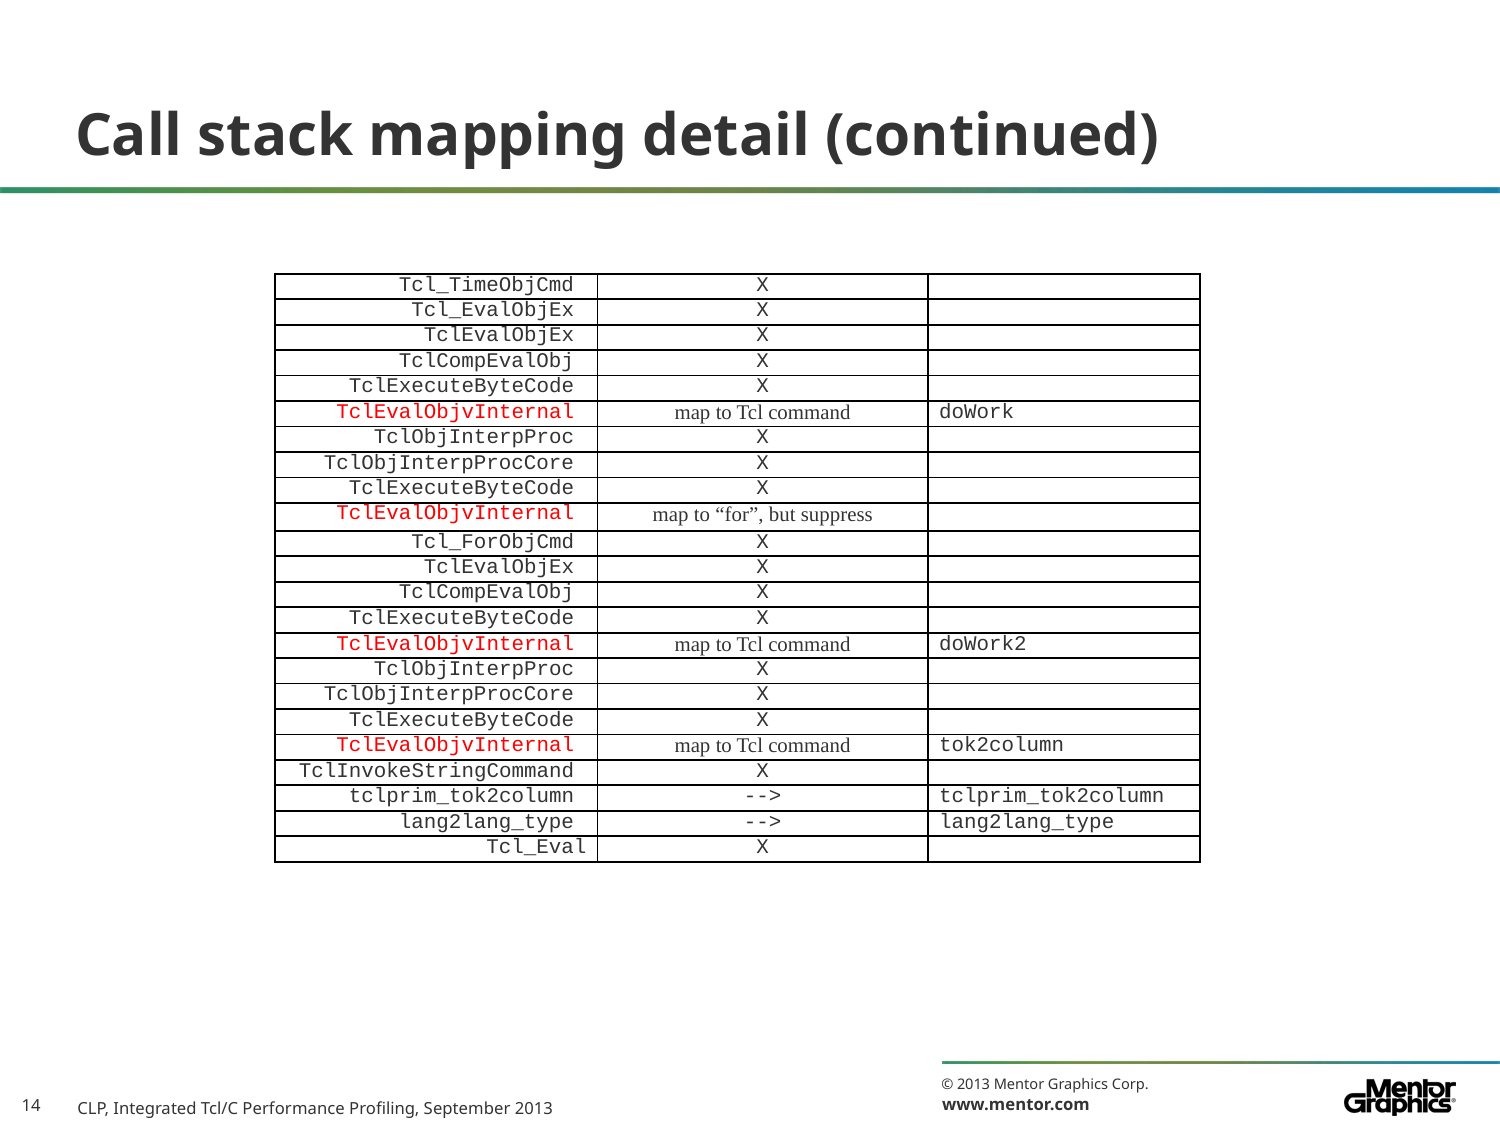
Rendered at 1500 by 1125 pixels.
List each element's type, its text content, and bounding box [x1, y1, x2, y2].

table_header X [598, 275, 927, 298]
table_cell TclEvalObjvInternal [276, 504, 597, 530]
table_cell lang2lang_type [929, 812, 1199, 835]
table_cell [929, 376, 1199, 400]
table_cell [929, 837, 1199, 861]
table_cell TclObjInterpProc [276, 427, 597, 451]
table_cell TclExecuteByteCode [276, 478, 597, 502]
table_cell X [598, 300, 927, 324]
table_cell TclObjInterpProcCore [276, 684, 597, 708]
table_cell Tcl_Eval [276, 837, 597, 861]
table_cell [929, 684, 1199, 708]
table_cell [929, 351, 1199, 375]
table_cell X [598, 478, 927, 502]
table_cell tclprim_tok2column [276, 786, 597, 810]
table_cell X [598, 837, 927, 861]
table_cell TclCompEvalObj [276, 583, 597, 606]
table_cell X [598, 376, 927, 400]
table_cell X [598, 608, 927, 632]
table_cell TclEvalObjEx [276, 326, 597, 349]
table_cell map to Tcl command [598, 735, 927, 759]
table_cell tok2column [929, 735, 1199, 759]
table_cell [929, 326, 1199, 349]
picture [0, 176, 1500, 1125]
table_cell [929, 427, 1199, 451]
table_header Tcl_TimeObjCmd [276, 275, 597, 298]
table_cell X [598, 532, 927, 555]
table_cell TclObjInterpProcCore [276, 453, 597, 477]
table_cell TclEvalObjEx [276, 557, 597, 581]
table_cell [929, 557, 1199, 581]
table_cell [929, 608, 1199, 632]
table_cell --> [598, 786, 927, 810]
table_cell [929, 532, 1199, 555]
table_cell TclEvalObjvInternal [276, 735, 597, 759]
footer CLP, Integrated Tcl/C Performance Profiling, September 2013 [62, 1086, 918, 1125]
table_cell TclInvokeStringCommand [276, 761, 597, 784]
table_cell [929, 583, 1199, 606]
table_cell [929, 659, 1199, 683]
table_cell map to “for”, but suppress [598, 504, 927, 530]
table_cell [929, 761, 1199, 784]
table_cell X [598, 710, 927, 734]
table_cell X [598, 583, 927, 606]
table_cell doWork [929, 402, 1199, 426]
title Call stack mapping detail (continued) [0, 0, 1500, 176]
table_cell Tcl_EvalObjEx [276, 300, 597, 324]
table_cell TclExecuteByteCode [276, 608, 597, 632]
table_cell Tcl_ForObjCmd [276, 532, 597, 555]
table_cell TclEvalObjvInternal [276, 634, 597, 657]
table_cell TclEvalObjvInternal [276, 402, 597, 426]
table_cell TclCompEvalObj [276, 351, 597, 375]
table_cell [929, 478, 1199, 502]
table_cell [929, 300, 1199, 324]
table_cell map to Tcl command [598, 634, 927, 657]
table_cell map to Tcl command [598, 402, 927, 426]
table_cell doWork2 [929, 634, 1199, 657]
table_cell X [598, 453, 927, 477]
table_cell X [598, 427, 927, 451]
table_cell TclExecuteByteCode [276, 376, 597, 400]
table_cell [929, 453, 1199, 477]
table_cell TclObjInterpProc [276, 659, 597, 683]
table_cell [929, 504, 1199, 530]
slide_number 14 [0, 1087, 63, 1125]
table_cell X [598, 557, 927, 581]
table_header [929, 275, 1199, 298]
table_cell X [598, 326, 927, 349]
table_cell --> [598, 812, 927, 835]
table_cell X [598, 659, 927, 683]
table_cell [929, 710, 1199, 734]
table_cell TclExecuteByteCode [276, 710, 597, 734]
table_cell X [598, 351, 927, 375]
table_cell X [598, 684, 927, 708]
table_cell X [598, 761, 927, 784]
table_cell tclprim_tok2column [929, 786, 1199, 810]
table_cell lang2lang_type [276, 812, 597, 835]
